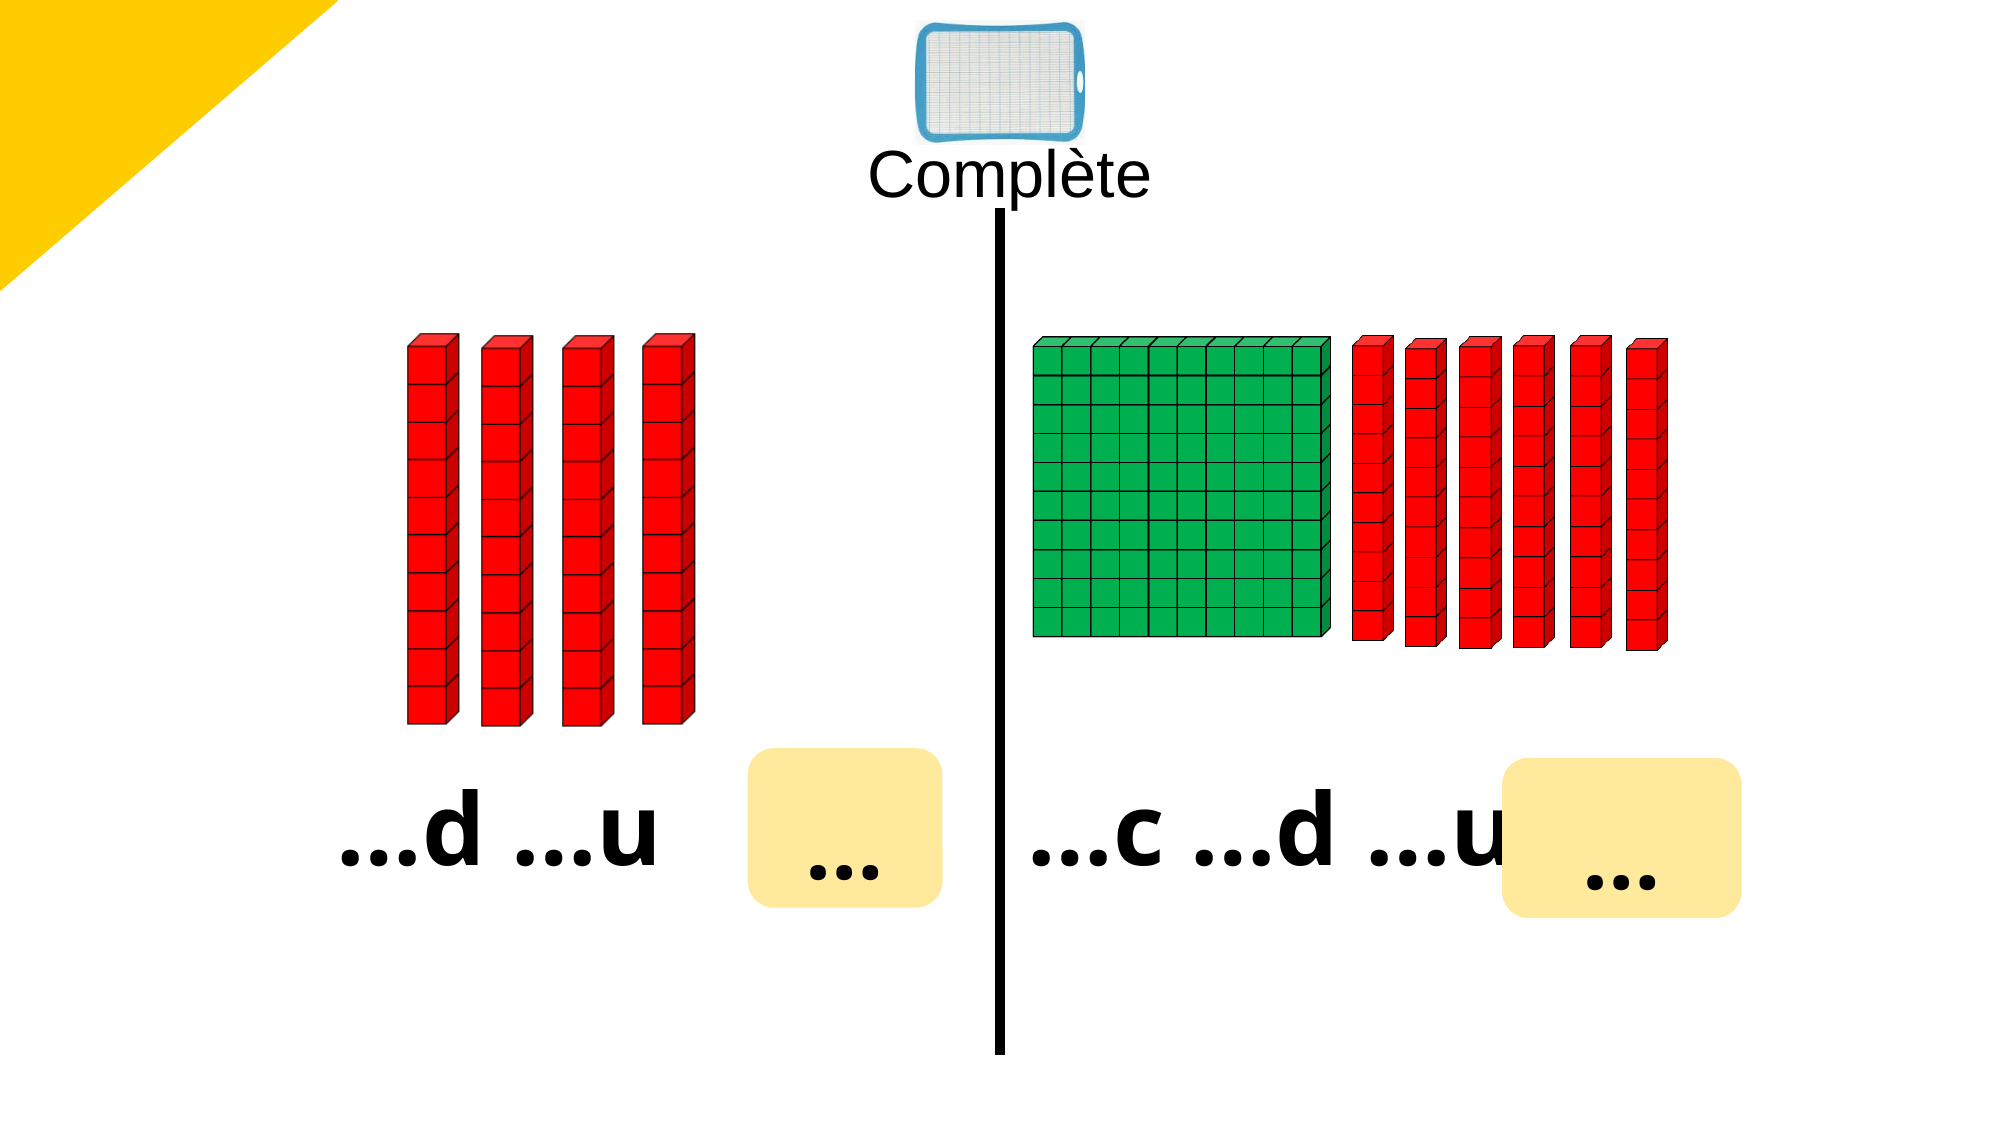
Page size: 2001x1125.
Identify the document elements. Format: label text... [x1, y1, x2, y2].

picture [640, 331, 700, 728]
picture [1568, 333, 1615, 650]
picture [1624, 336, 1671, 653]
text_box … [749, 747, 944, 909]
picture [1403, 336, 1450, 649]
picture [1028, 333, 1334, 640]
text_box … [1500, 756, 1743, 920]
text_box Complète [852, 86, 1189, 266]
picture [479, 333, 538, 730]
picture [405, 331, 464, 728]
picture [914, 20, 1086, 145]
text_box …d …u [321, 757, 897, 893]
text_box …c …d …u [1012, 757, 1520, 893]
picture [1457, 334, 1505, 651]
picture [560, 333, 619, 730]
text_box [0, 0, 337, 290]
picture [1350, 333, 1397, 644]
picture [1511, 333, 1558, 650]
